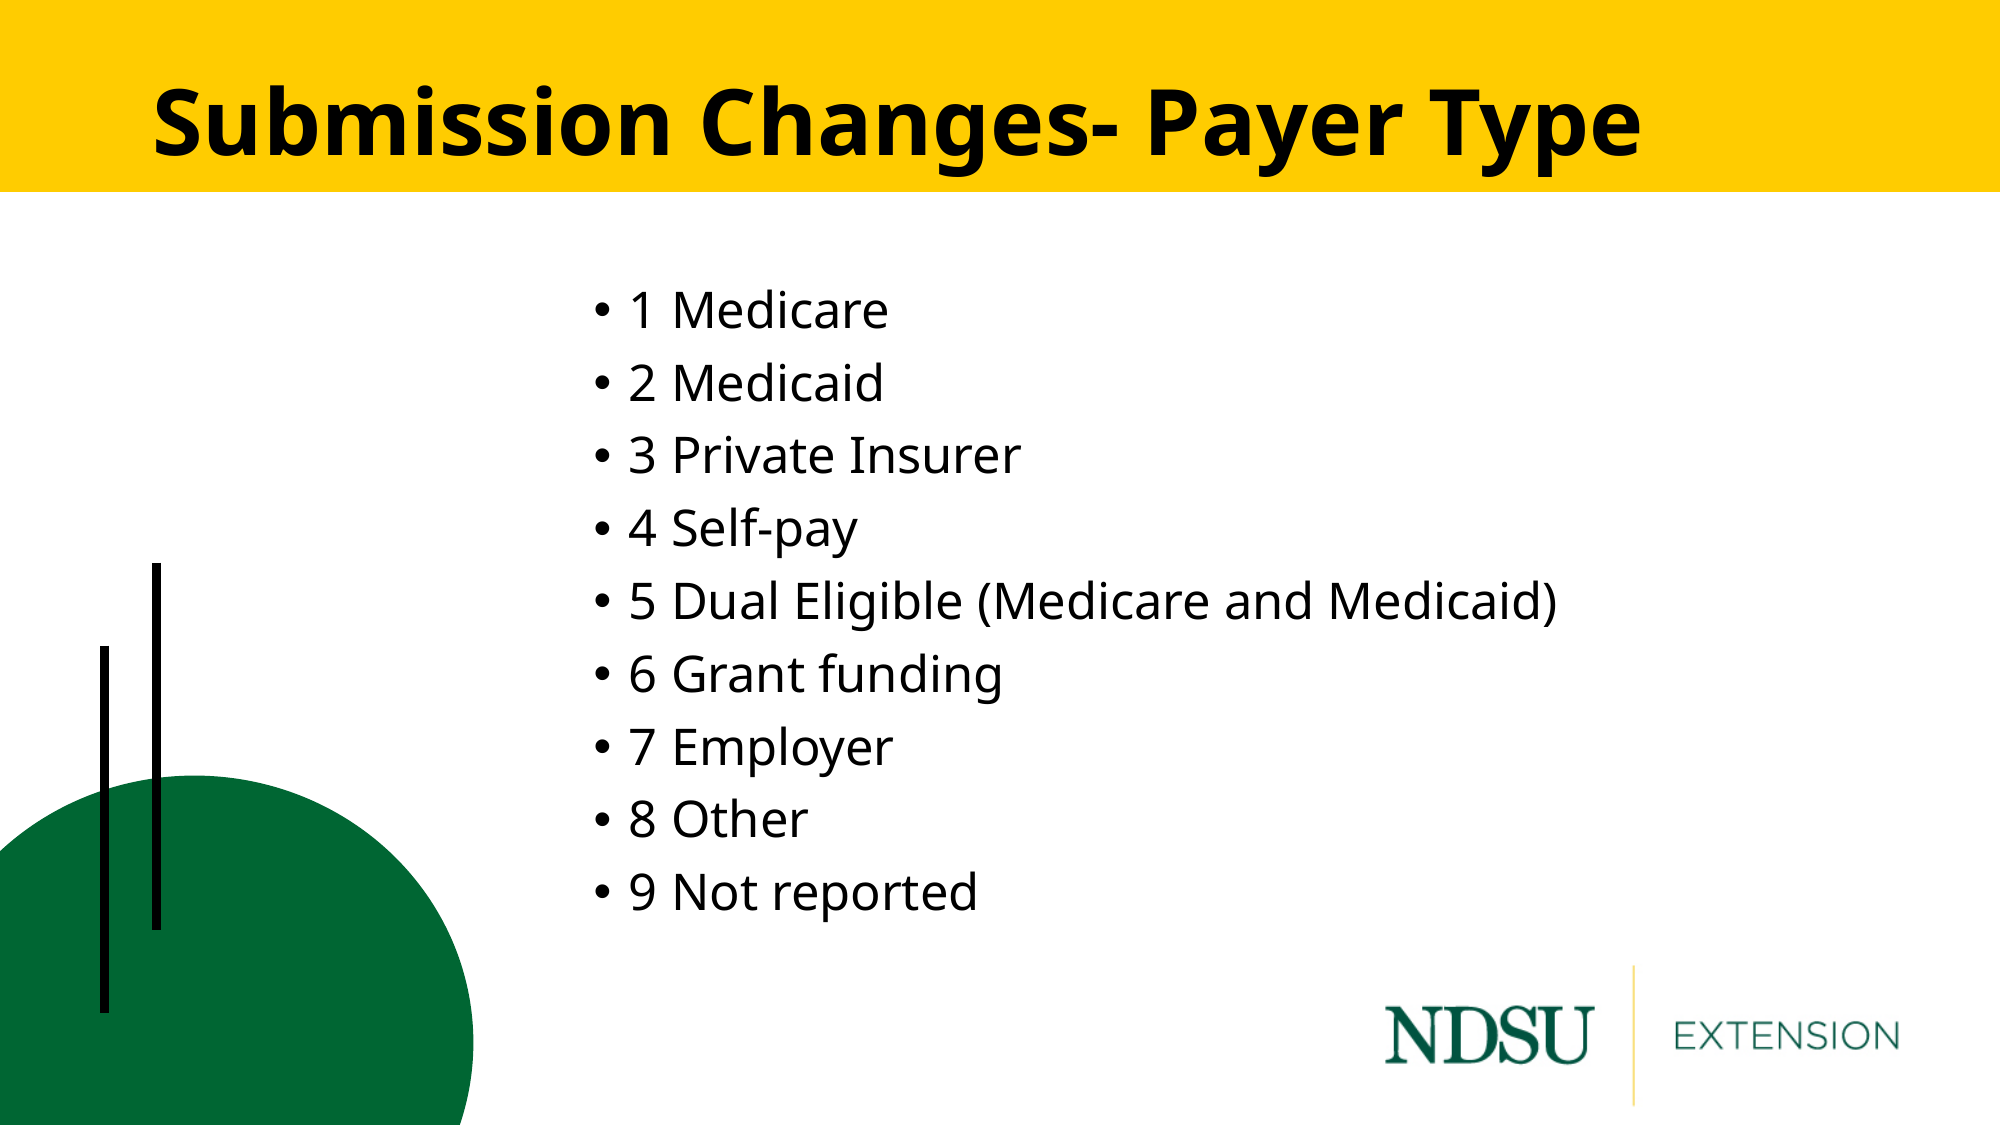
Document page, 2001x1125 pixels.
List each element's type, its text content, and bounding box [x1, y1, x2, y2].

title Submission Changes- Payer Type [137, 17, 1863, 235]
text_box [0, 0, 2000, 193]
picture [1385, 963, 1900, 1108]
list 1 Medicare 2 Medicaid 3 Private Insurer 4 Self-pay 5 Dual Eligible (Medicare and Medicaid) 6 Grant funding 7 Employer 8 Other 9 Not reported [578, 277, 1609, 935]
